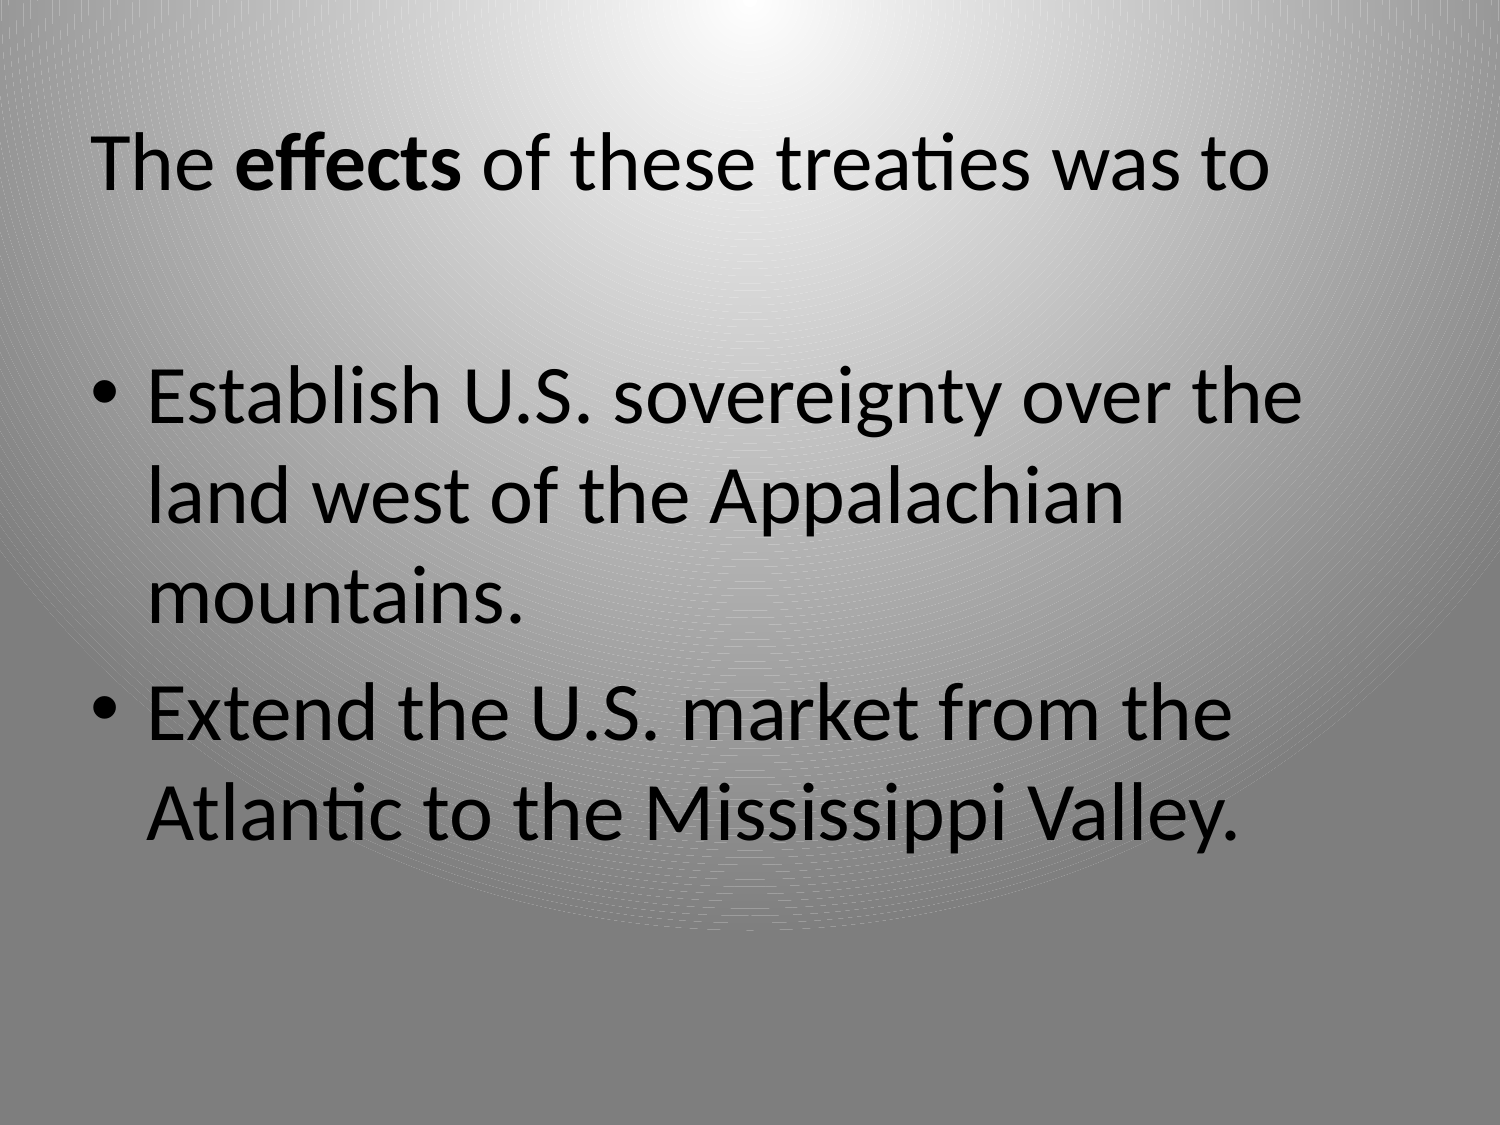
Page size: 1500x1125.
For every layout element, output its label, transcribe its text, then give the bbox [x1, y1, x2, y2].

list The effects of these treaties was to Establish U.S. sovereignty over the land west of the Appalachian mountains. Extend the U.S. market from the Atlantic to the Mississippi Valley. [75, 99, 1425, 1005]
